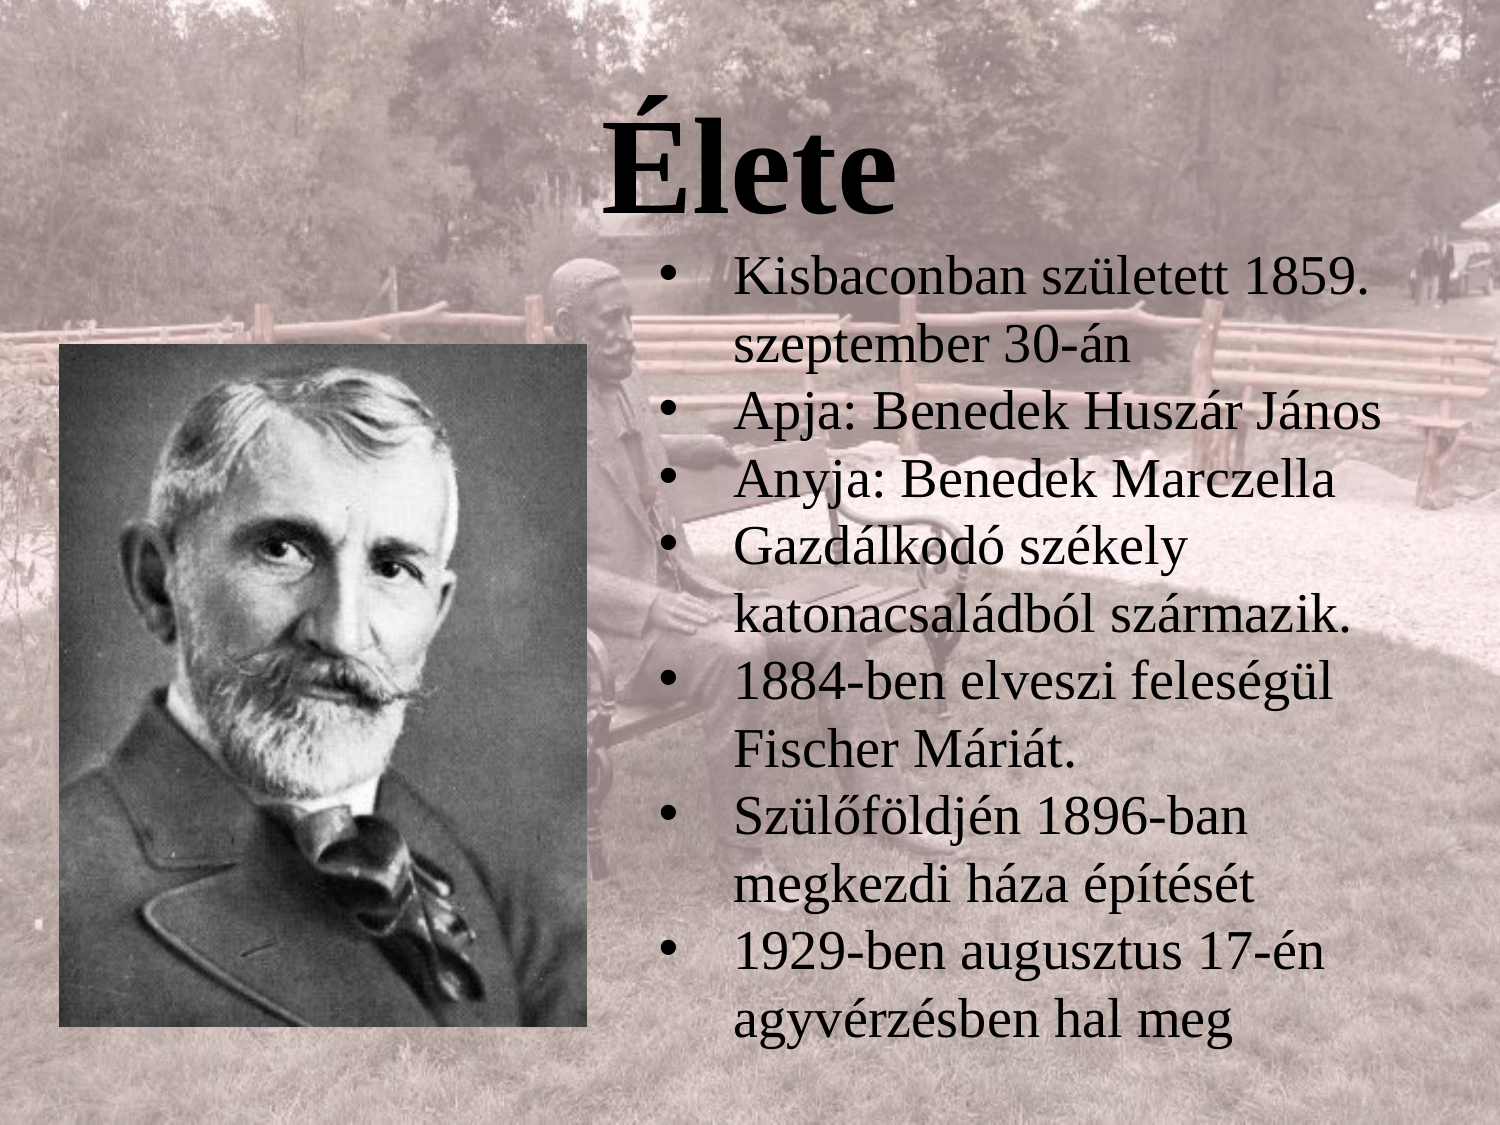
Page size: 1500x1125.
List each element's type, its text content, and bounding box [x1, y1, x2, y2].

text_box Kisbaconban született 1859. szeptember 30-án Apja: Benedek Huszár János Anyja: Benedek Marczella Gazdálkodó székely katonacsaládból származik. 1884-ben elveszi feleségül Fischer Máriát. Szülőföldjén 1896-ban megkezdi háza építését 1929-ben augusztus 17-én agyvérzésben hal meg [643, 231, 1419, 1101]
picture [59, 344, 587, 1027]
title Élete [103, 59, 1397, 278]
